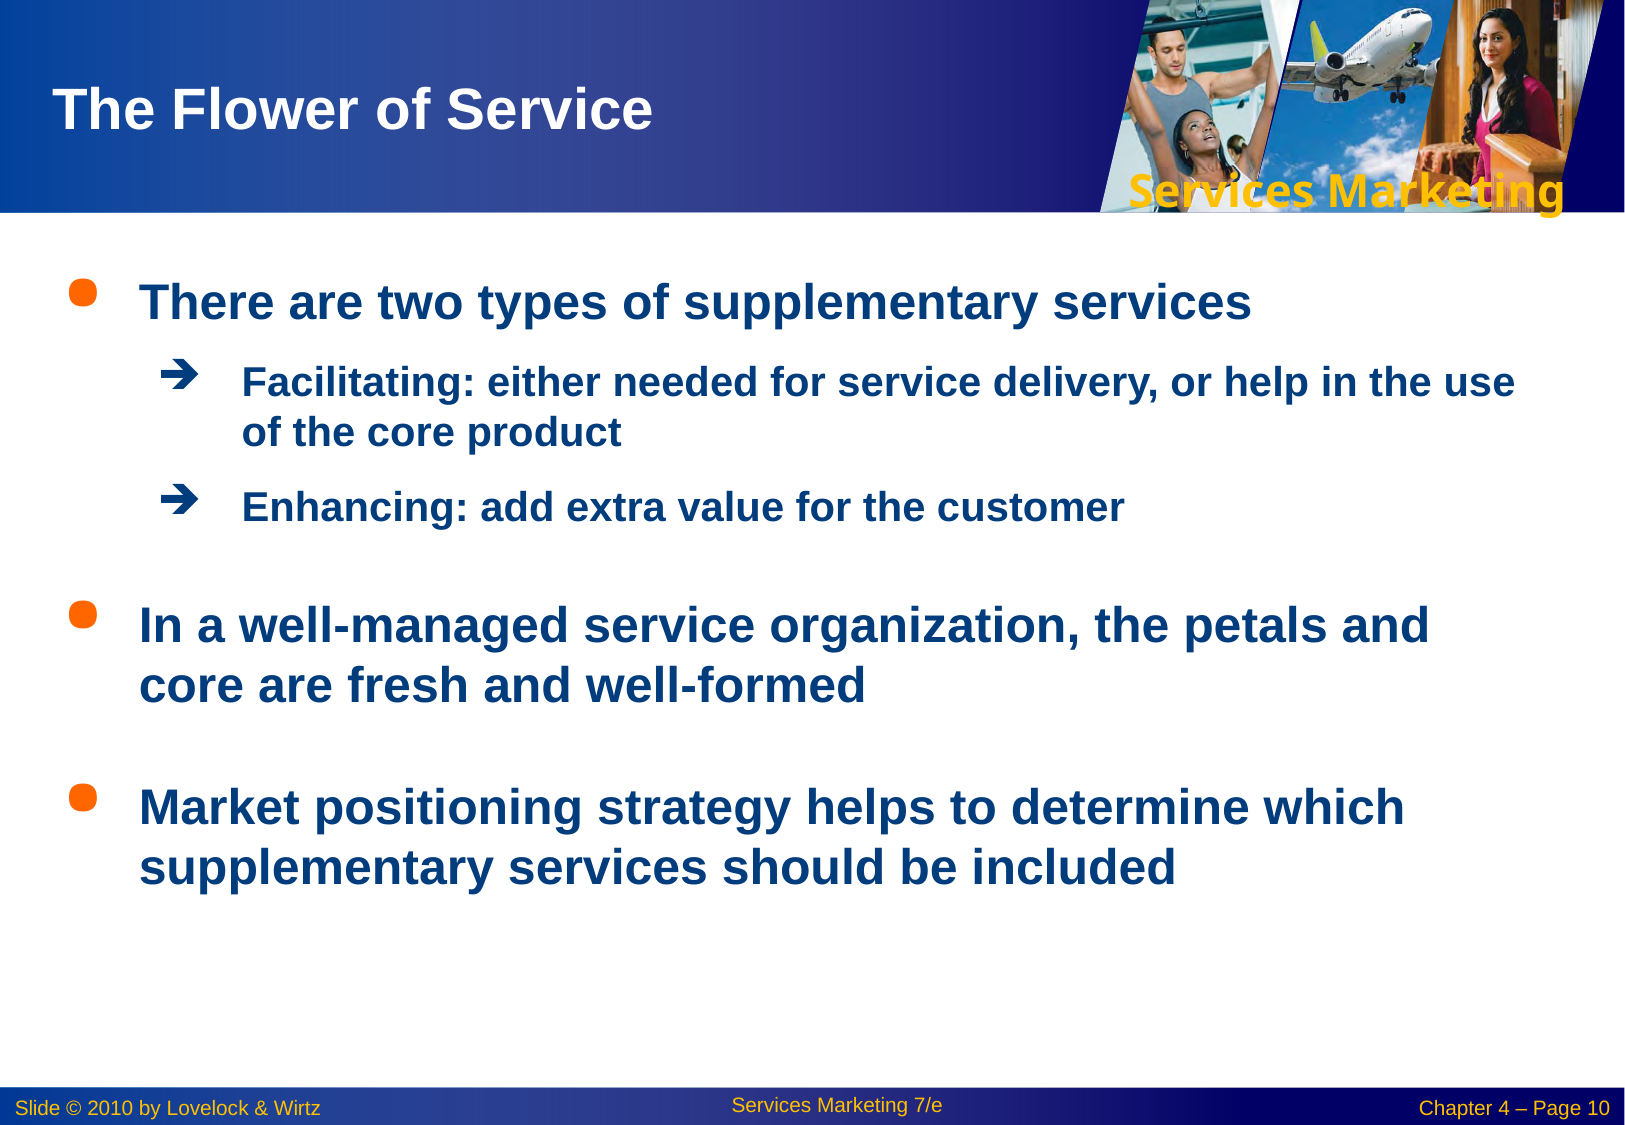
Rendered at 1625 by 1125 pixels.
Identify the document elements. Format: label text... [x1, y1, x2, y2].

title The Flower of Service [36, 37, 1088, 176]
picture [1546, 187, 1556, 202]
picture [1100, 0, 1604, 213]
list There are two types of supplementary services Facilitating: either needed for service delivery, or help in the use of the core product Enhancing: add extra value for the customer In a well-managed service organization, the petals and core are fresh and well-formed Market positioning strategy helps to determine which supplementary services should be included [49, 261, 1538, 1051]
picture [1162, 186, 1172, 192]
